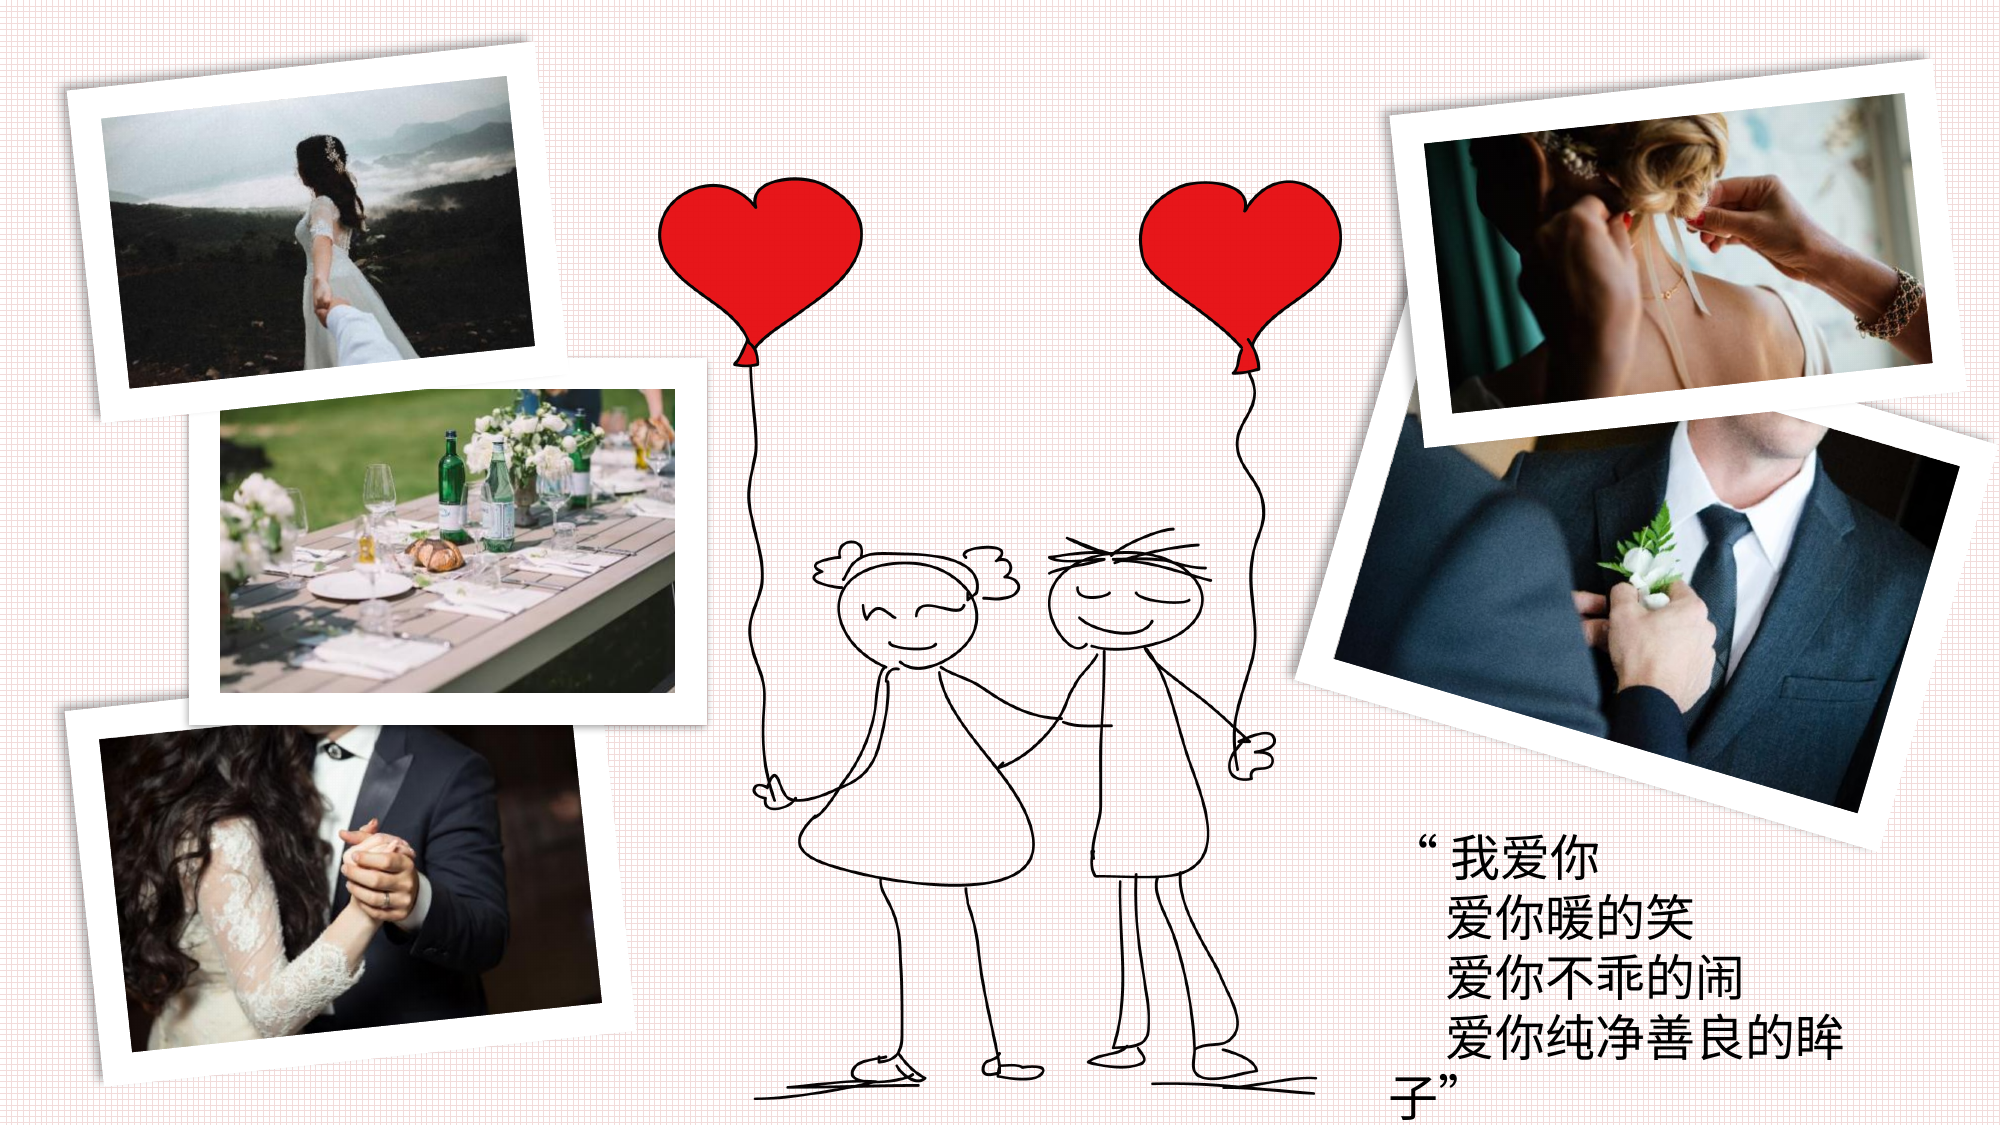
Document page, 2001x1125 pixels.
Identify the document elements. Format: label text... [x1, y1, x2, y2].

text_box “我爱你 爱你暖的笑 爱你不乖的闹 爱你纯净善良的眸子” [1373, 818, 1920, 1125]
picture [102, 76, 534, 388]
picture [219, 93, 1959, 1100]
picture [100, 713, 602, 1052]
